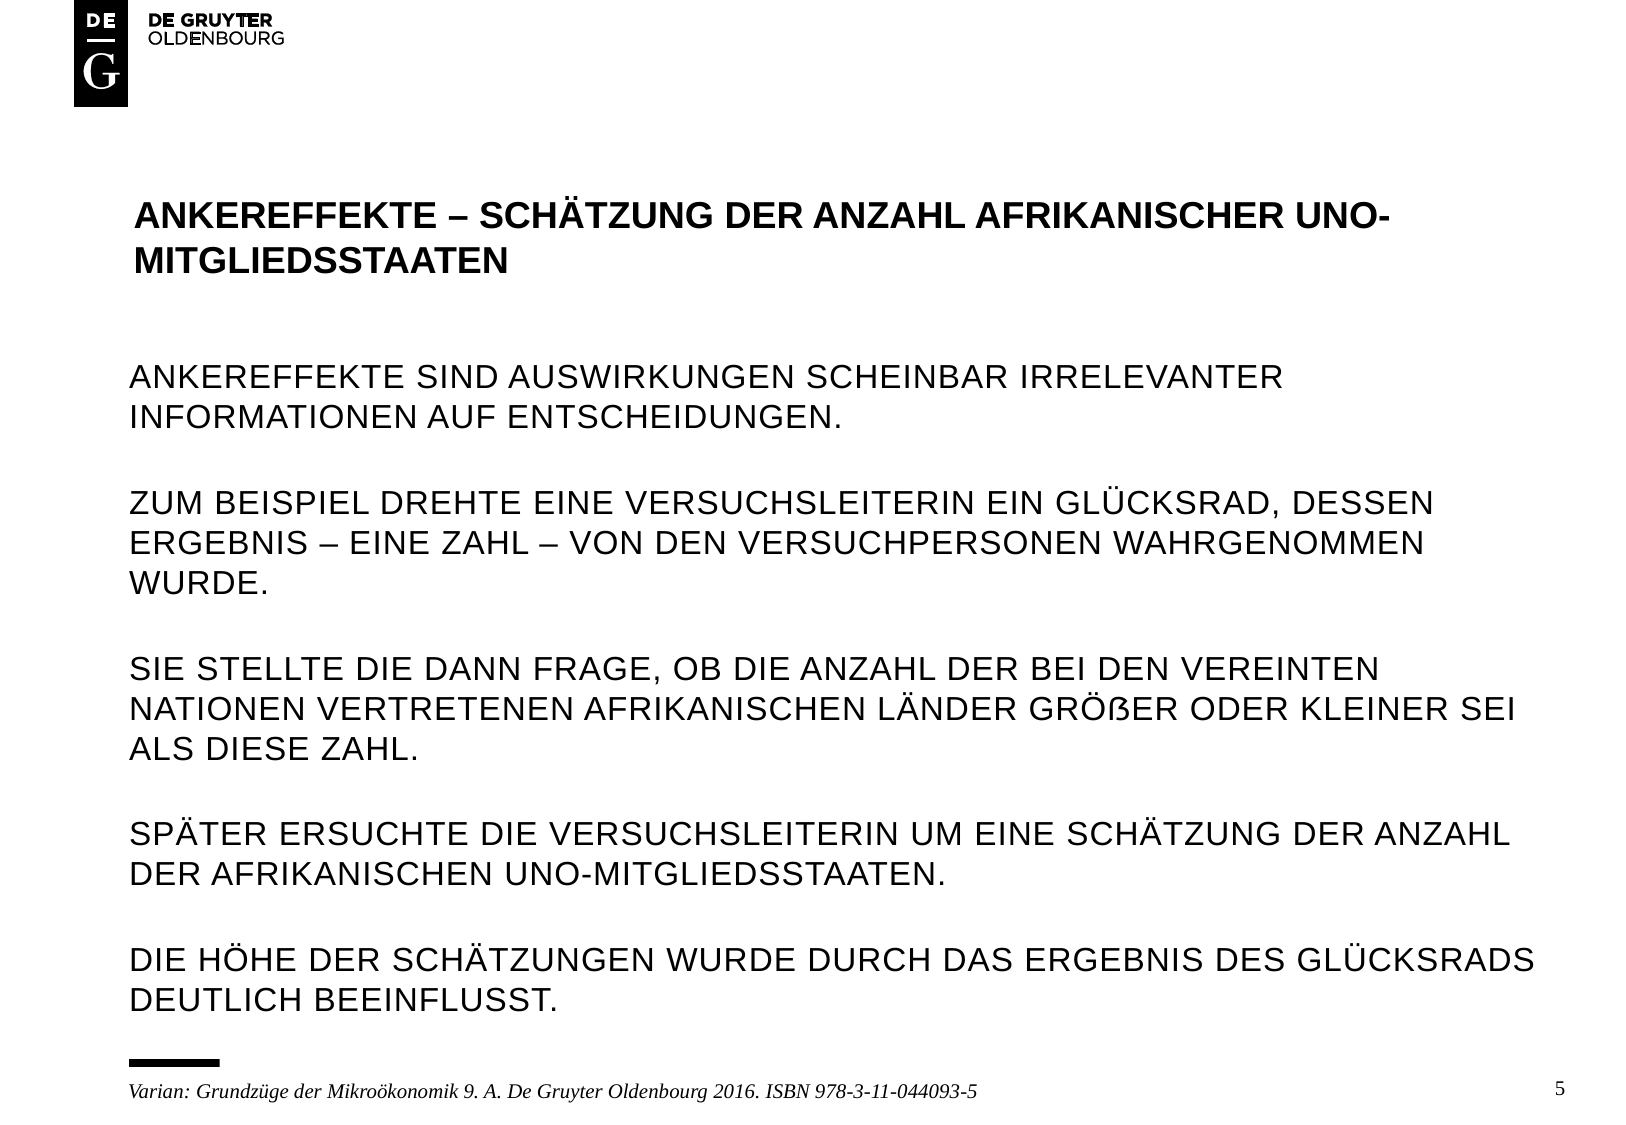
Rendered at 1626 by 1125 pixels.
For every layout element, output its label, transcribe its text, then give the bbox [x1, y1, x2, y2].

slide_number 5 [1554, 1074, 1614, 1104]
list Ankereffekte sind auswirkungen scheinbar irrelevanter informationen auf entscheidungen. Zum beispiel drehte eine versuchsleiterin ein glücksrad, dessen ergebnis – eine zahl – von den versuchpersonen wahrgenommen wurde. Sie stellte die dann frage, ob die anzahl der bei den vereinten nationen vertretenen afrikanischen länder größer oder kleiner sei als diese zahl. Später ersuchte die versuchsleiterin um eine schätzung der anzahl der afrikanischen UNo-mitgliedsstaaten. Die höhe der schätzungen wurde durch das ergebnis des glücksrads deutlich beeinflusst. [129, 355, 1556, 1018]
title ANKEREFFEKTE – schätzung der anzahl afrikanischer uno-mitgliedsstaaten [133, 191, 1560, 273]
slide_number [128, 1077, 1539, 1108]
